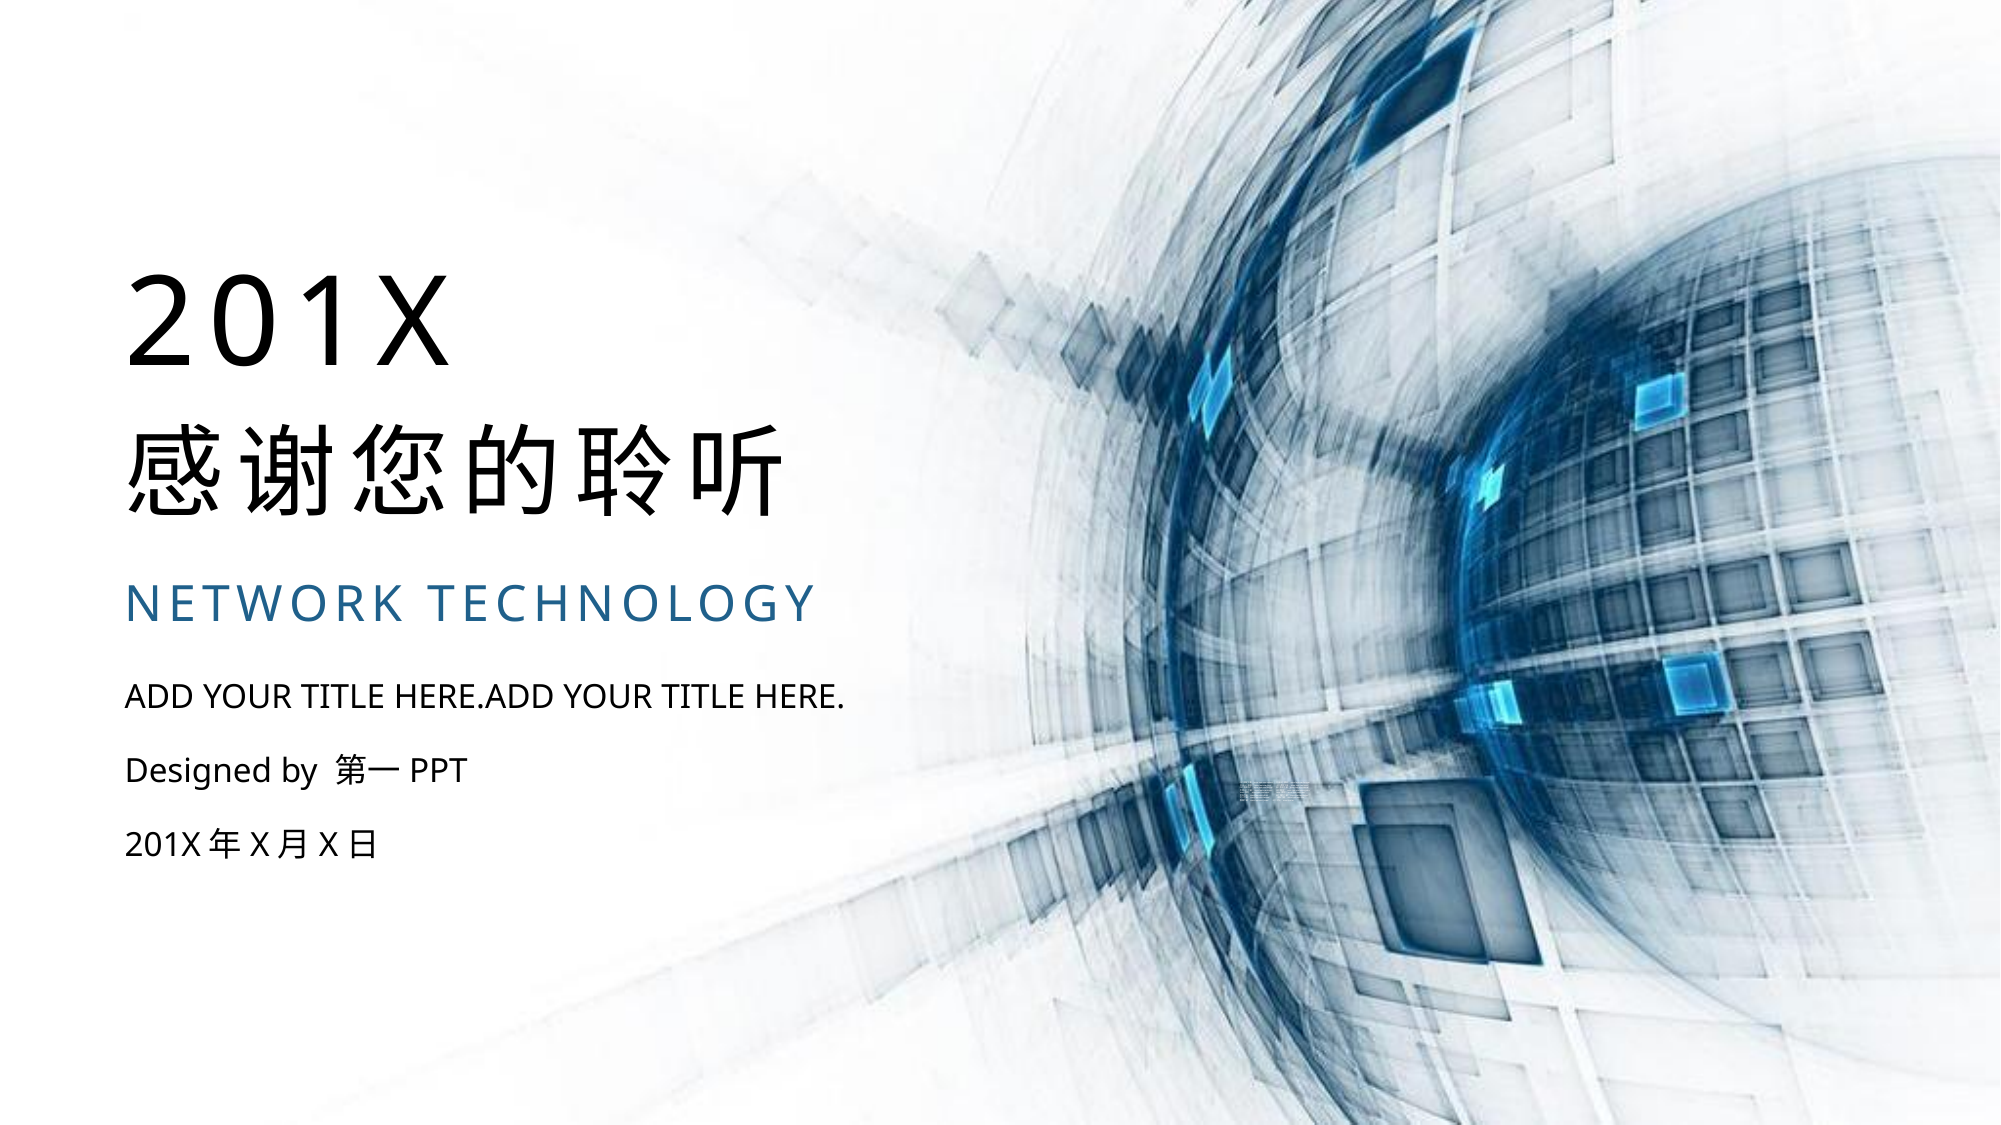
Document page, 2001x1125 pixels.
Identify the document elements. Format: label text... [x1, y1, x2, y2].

text_box NETWORK TECHNOLOGY [109, 564, 1110, 639]
text_box ADD YOUR TITLE HERE.ADD YOUR TITLE HERE. [109, 668, 1122, 723]
text_box 201X [109, 232, 797, 398]
text_box 感谢您的聆听 [109, 400, 1137, 536]
picture [0, 0, 2001, 1125]
text_box Designed by 第一PPT [109, 742, 674, 797]
text_box 201X年X月X日 [109, 816, 449, 871]
